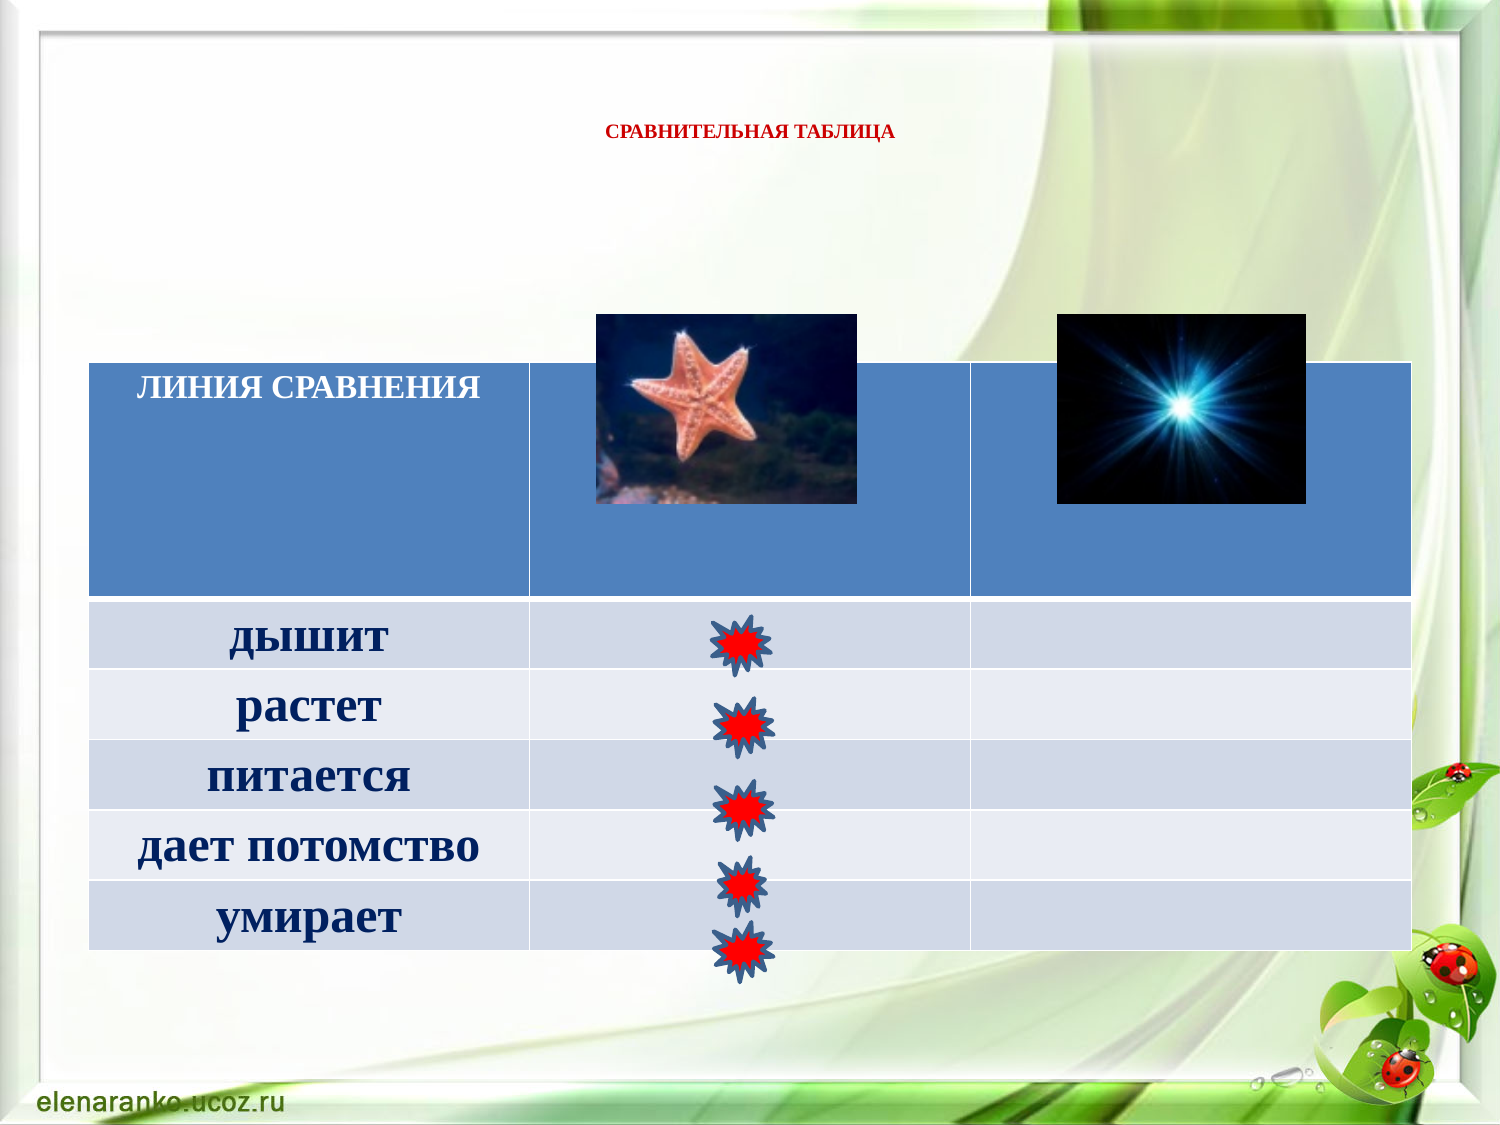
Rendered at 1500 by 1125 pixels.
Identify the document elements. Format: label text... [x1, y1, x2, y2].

text_box [711, 920, 776, 985]
text_box [716, 855, 768, 919]
table_cell [530, 881, 970, 950]
table_cell растет [89, 670, 529, 739]
table_cell [530, 740, 970, 809]
table_cell [971, 740, 1411, 809]
text_box [709, 614, 773, 678]
text_box [712, 696, 776, 760]
picture [0, 0, 1500, 1125]
table_cell питается [89, 740, 529, 809]
table_header ЛИНИЯ СРАВНЕНИЯ [89, 363, 529, 596]
title СРАВНИТЕЛЬНАЯ ТАБЛИЦА [75, 45, 1425, 197]
table_header [530, 363, 970, 596]
table_cell дает потомство [89, 811, 529, 879]
table_cell [971, 602, 1411, 668]
table_cell [530, 670, 970, 739]
table_header [971, 363, 1411, 596]
table_cell [971, 811, 1411, 879]
table_cell [971, 881, 1411, 950]
table_cell [971, 670, 1411, 739]
text_box [712, 778, 776, 843]
table_cell [530, 602, 970, 668]
table_cell дышит [89, 602, 529, 668]
table_cell [530, 811, 970, 879]
table_cell умирает [89, 881, 529, 950]
